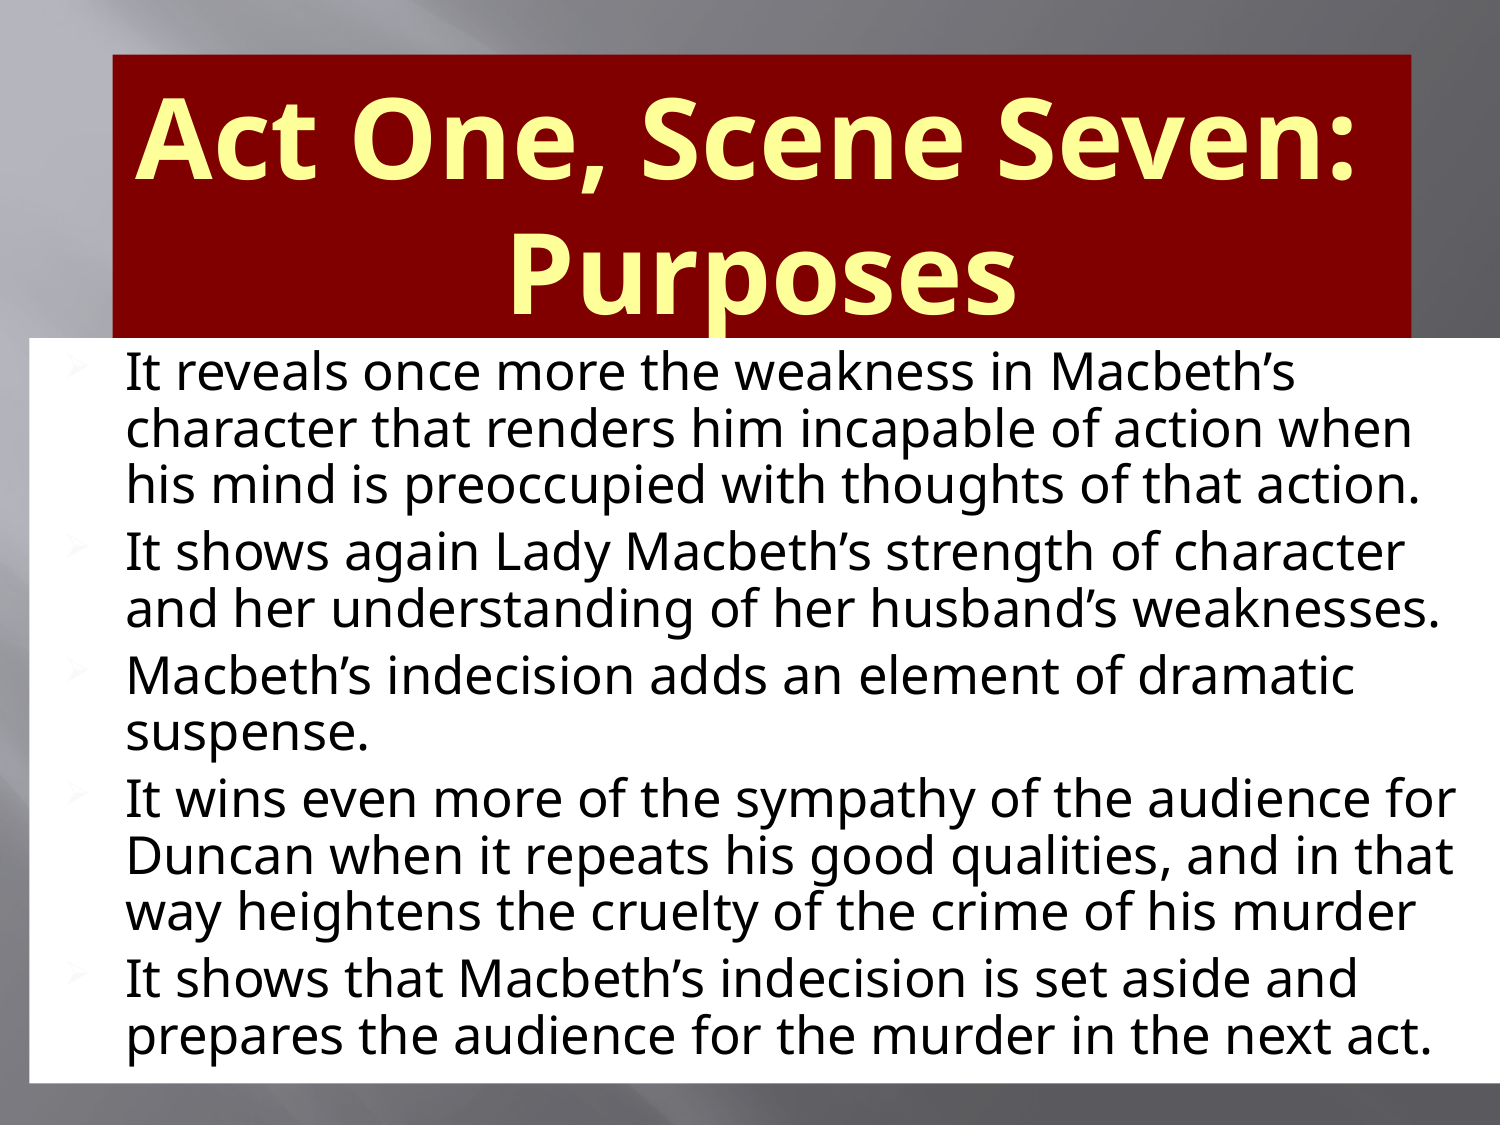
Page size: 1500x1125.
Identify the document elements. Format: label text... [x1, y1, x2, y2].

list It reveals once more the weakness in Macbeth’s character that renders him incapable of action when his mind is preoccupied with thoughts of that action. It shows again Lady Macbeth’s strength of character and her understanding of her husband’s weaknesses. Macbeth’s indecision adds an element of dramatic suspense. It wins even more of the sympathy of the audience for Duncan when it repeats his good qualities, and in that way heightens the cruelty of the crime of his murder It shows that Macbeth’s indecision is set aside and prepares the audience for the murder in the next act. [29, 338, 1500, 1084]
title Act One, Scene Seven: Purposes [112, 54, 1412, 338]
